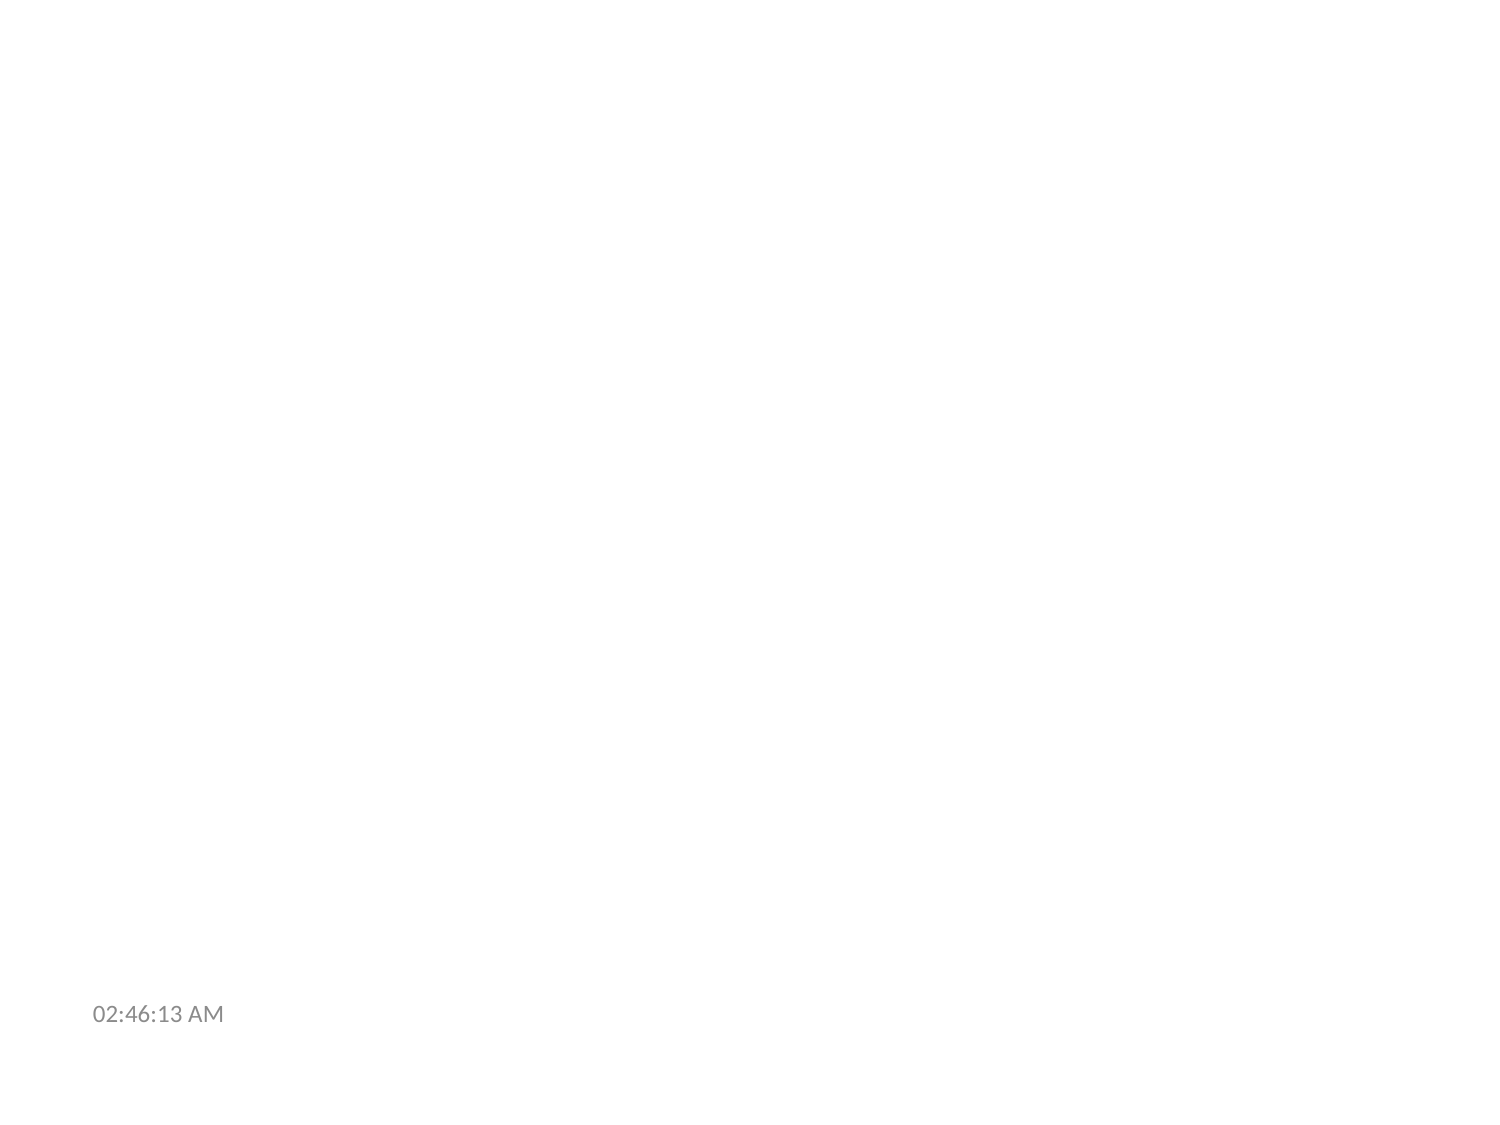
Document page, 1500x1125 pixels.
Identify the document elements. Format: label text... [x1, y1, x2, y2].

text_box 3:35:09 PM [77, 982, 428, 1043]
